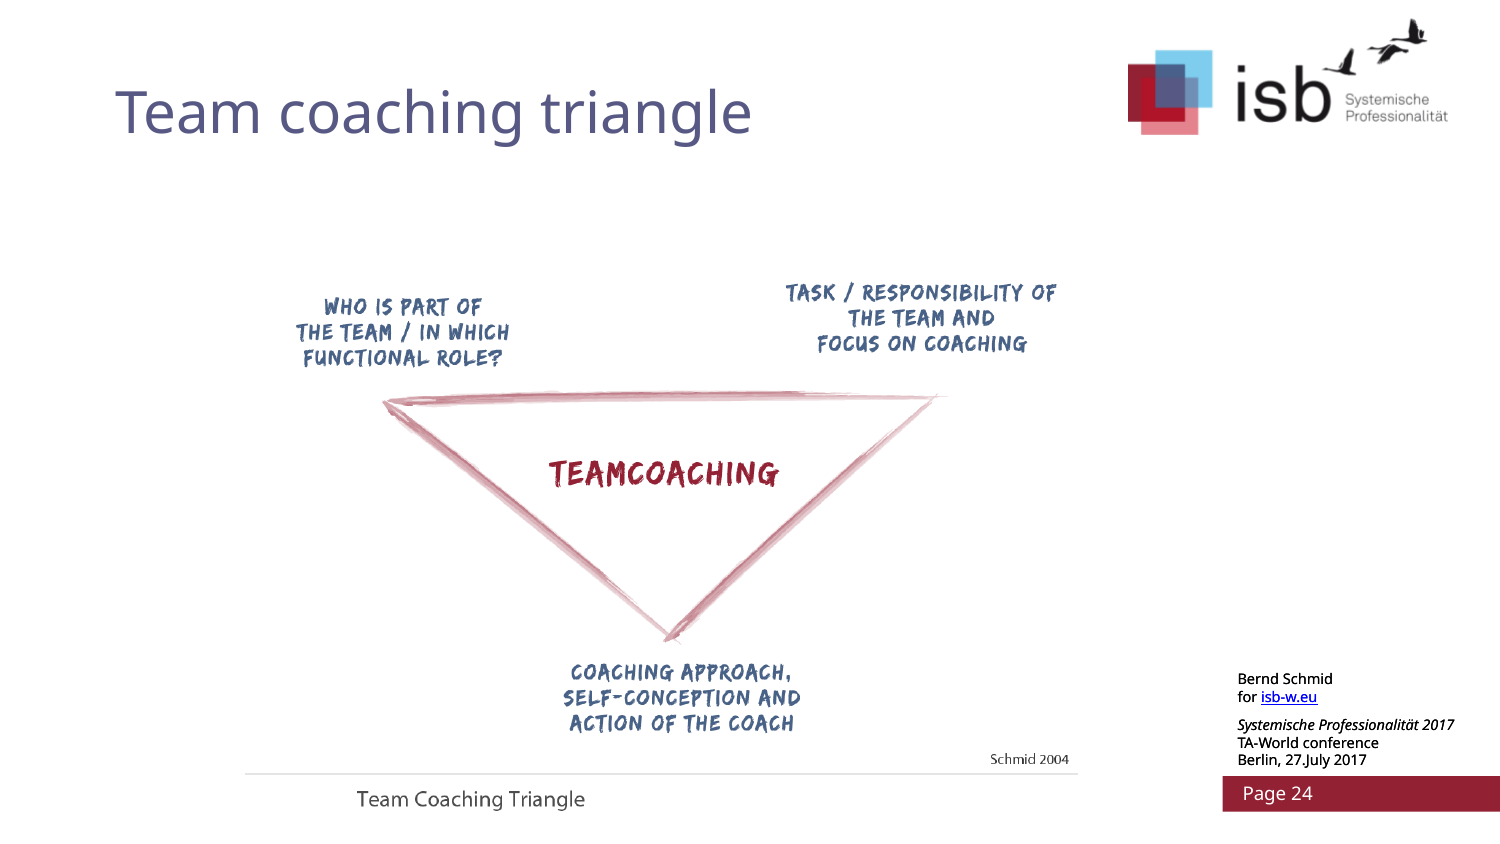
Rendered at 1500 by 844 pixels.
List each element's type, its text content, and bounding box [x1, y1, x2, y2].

text_box Bernd Schmid for isb-w.eu Systemische Professionalität 2017 TA-World conference Berlin, 27.July 2017 [1222, 543, 1500, 776]
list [244, 279, 1078, 812]
slide_number Page 24 [1222, 776, 1500, 812]
picture [1128, 14, 1461, 139]
title Team coaching triangle [100, 67, 1223, 281]
